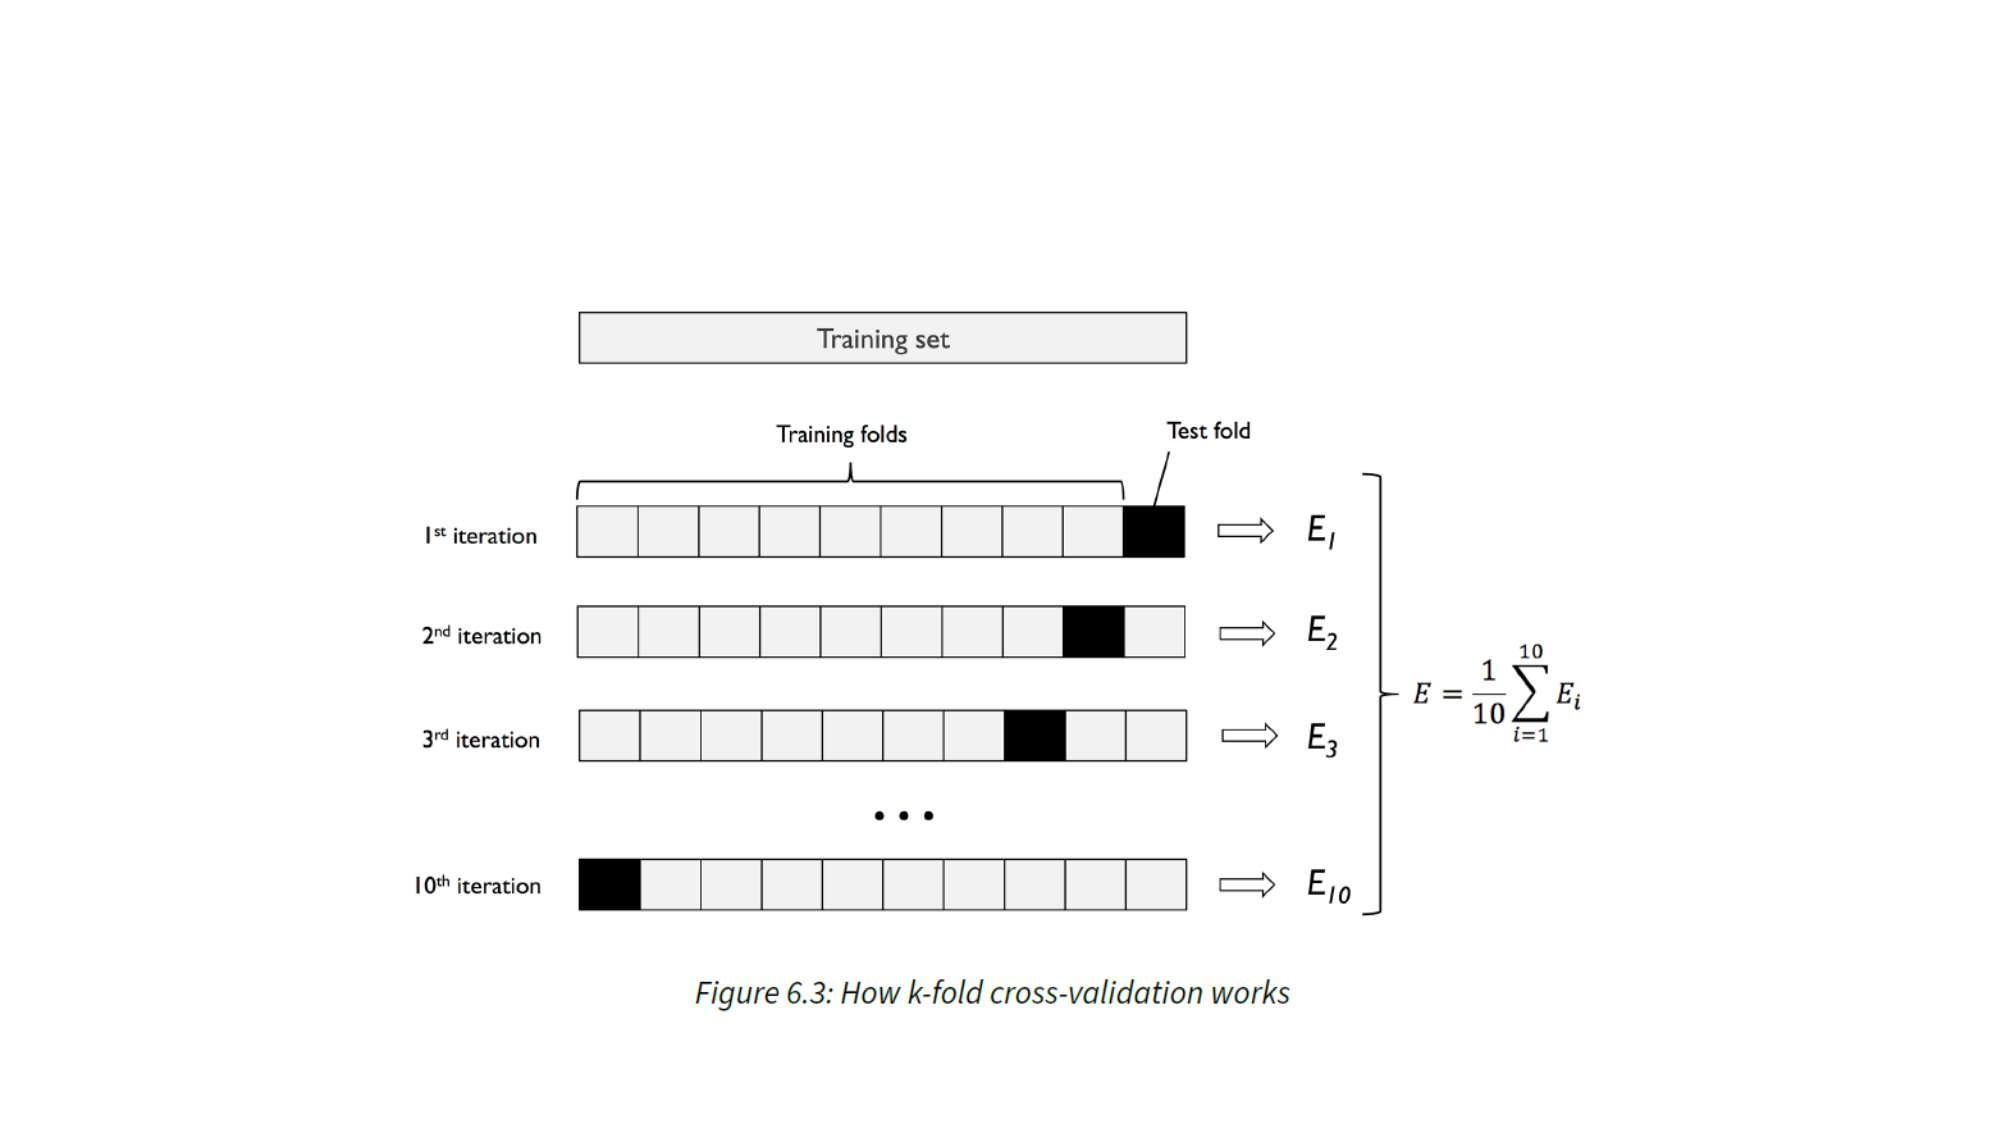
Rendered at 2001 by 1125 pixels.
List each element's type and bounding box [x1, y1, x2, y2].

list [397, 299, 1603, 1014]
